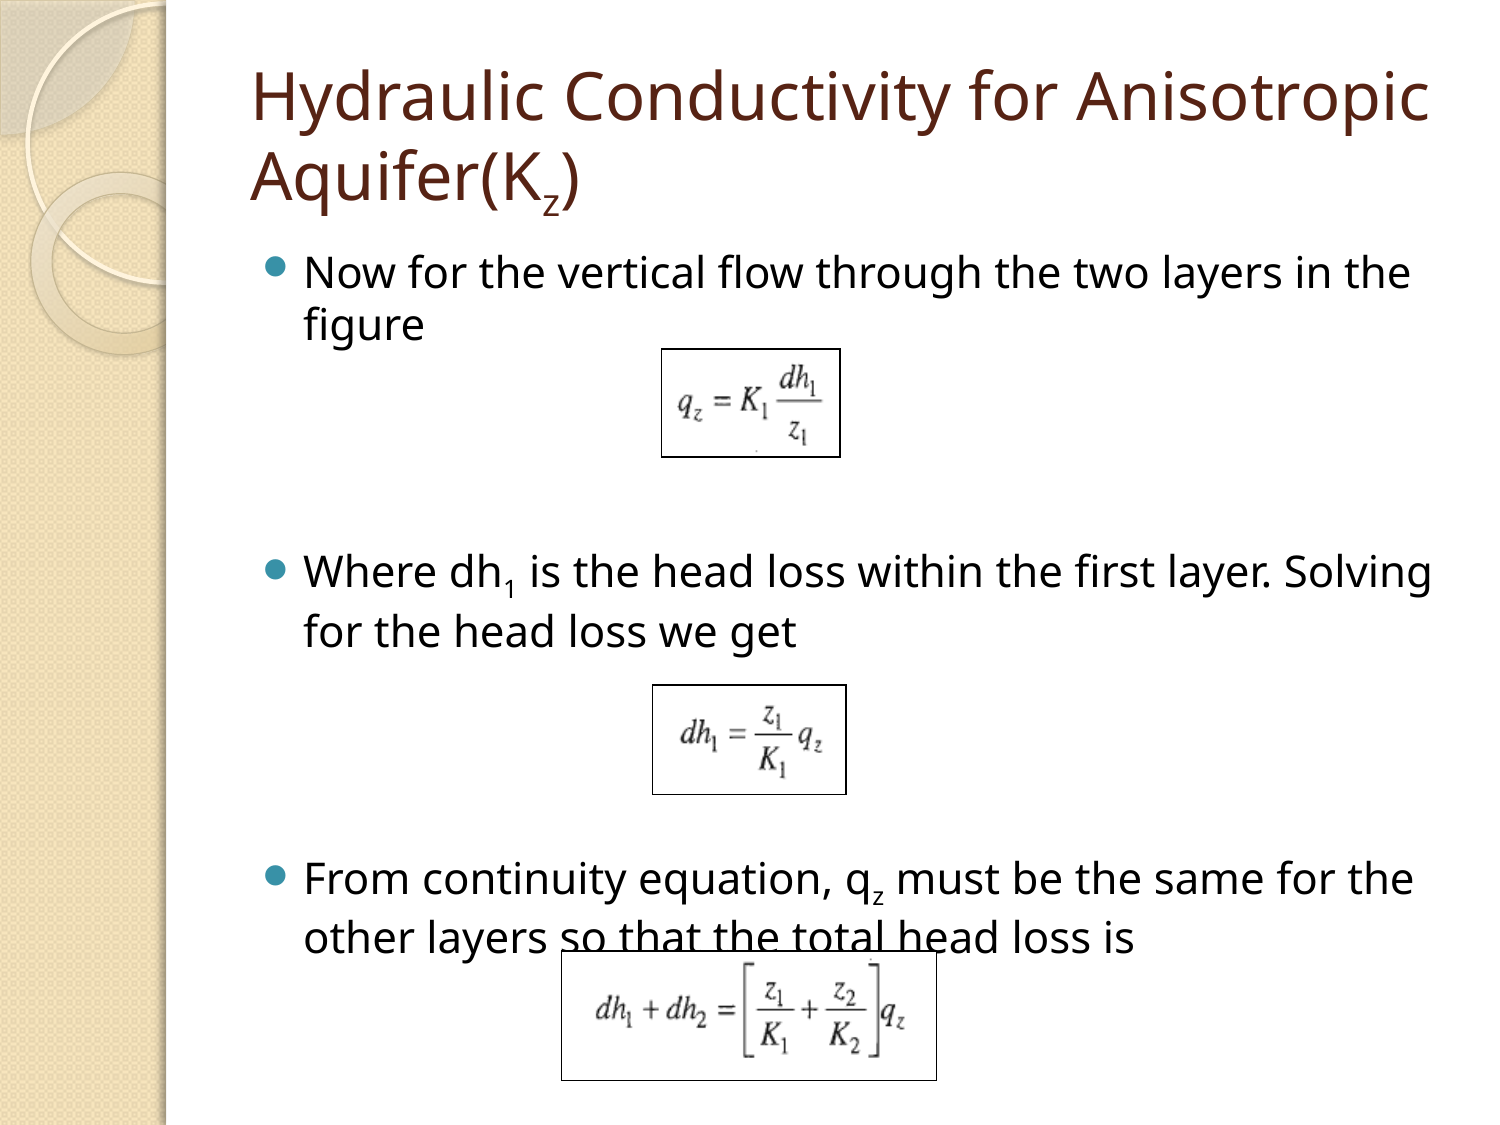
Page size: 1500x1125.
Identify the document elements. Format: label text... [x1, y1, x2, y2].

title Hydraulic Conductivity for Anisotropic Aquifer(Kz) [235, 45, 1466, 233]
picture [652, 685, 846, 794]
picture [562, 951, 937, 1080]
picture [662, 349, 840, 457]
list Now for the vertical flow through the two layers in the figure Where dh1 is the head loss within the first layer. Solving for the head loss we get From continuity equation, qz must be the same for the other layers so that the total head loss is [235, 237, 1466, 975]
